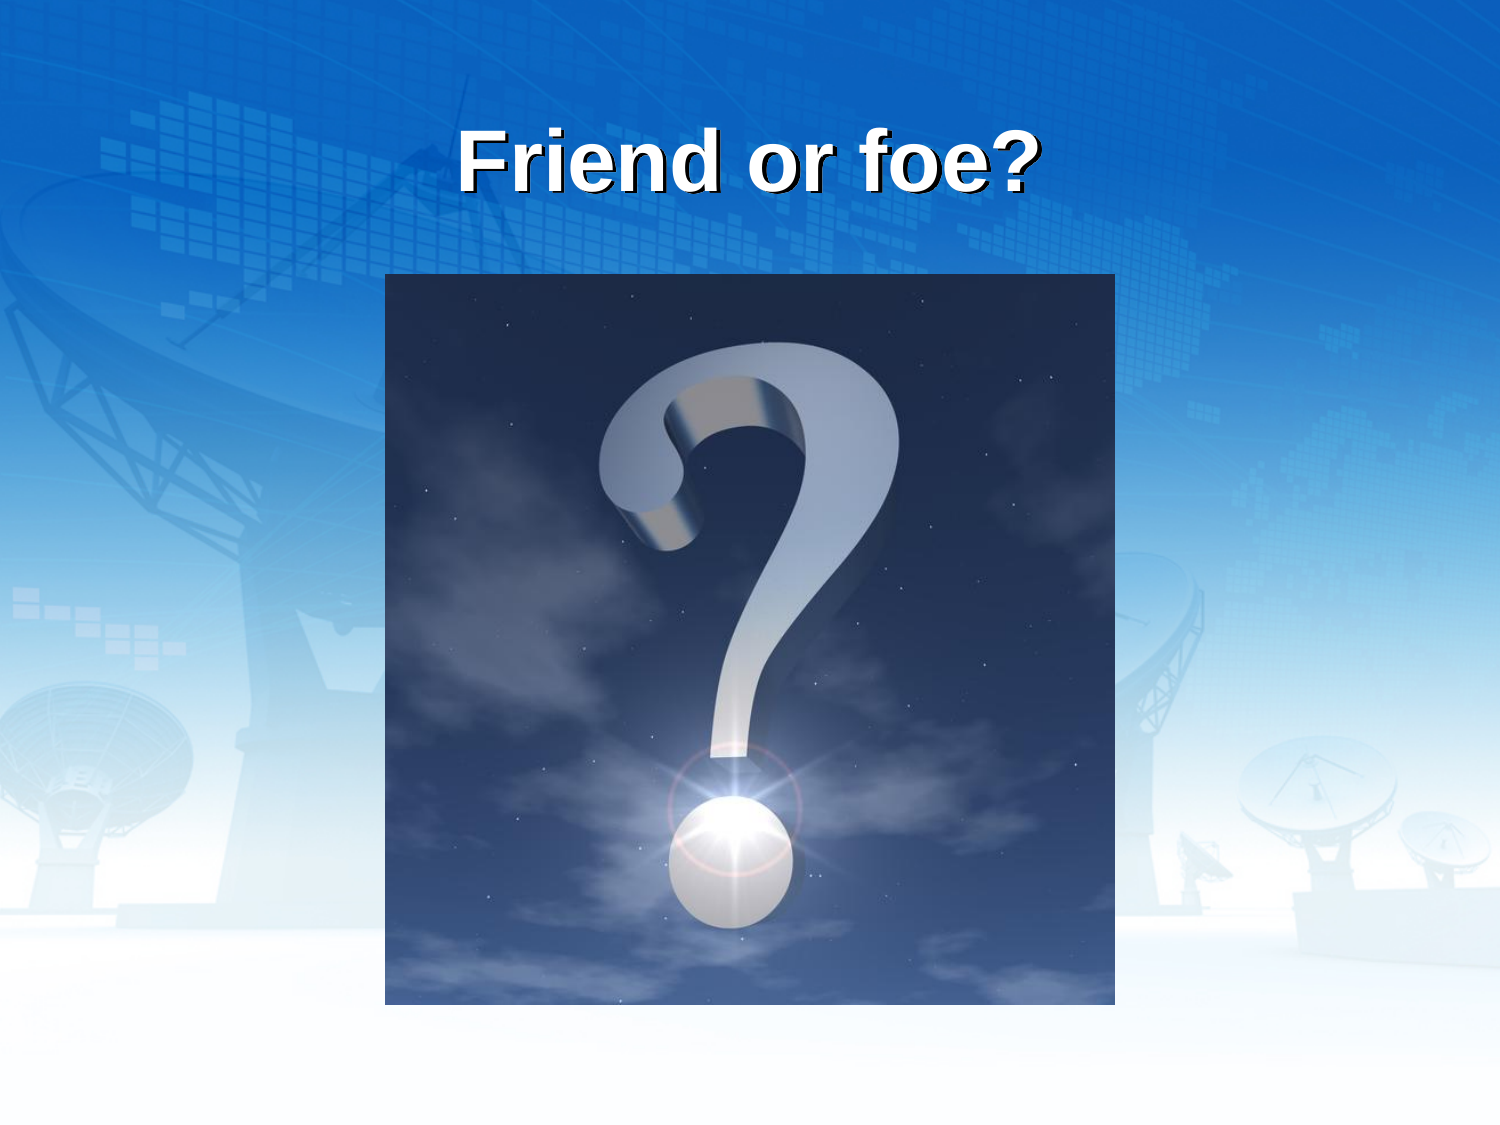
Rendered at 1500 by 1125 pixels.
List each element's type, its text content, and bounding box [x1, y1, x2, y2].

picture [0, 0, 1500, 1125]
title Friend or foe? [74, 62, 1426, 251]
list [384, 274, 1116, 1006]
